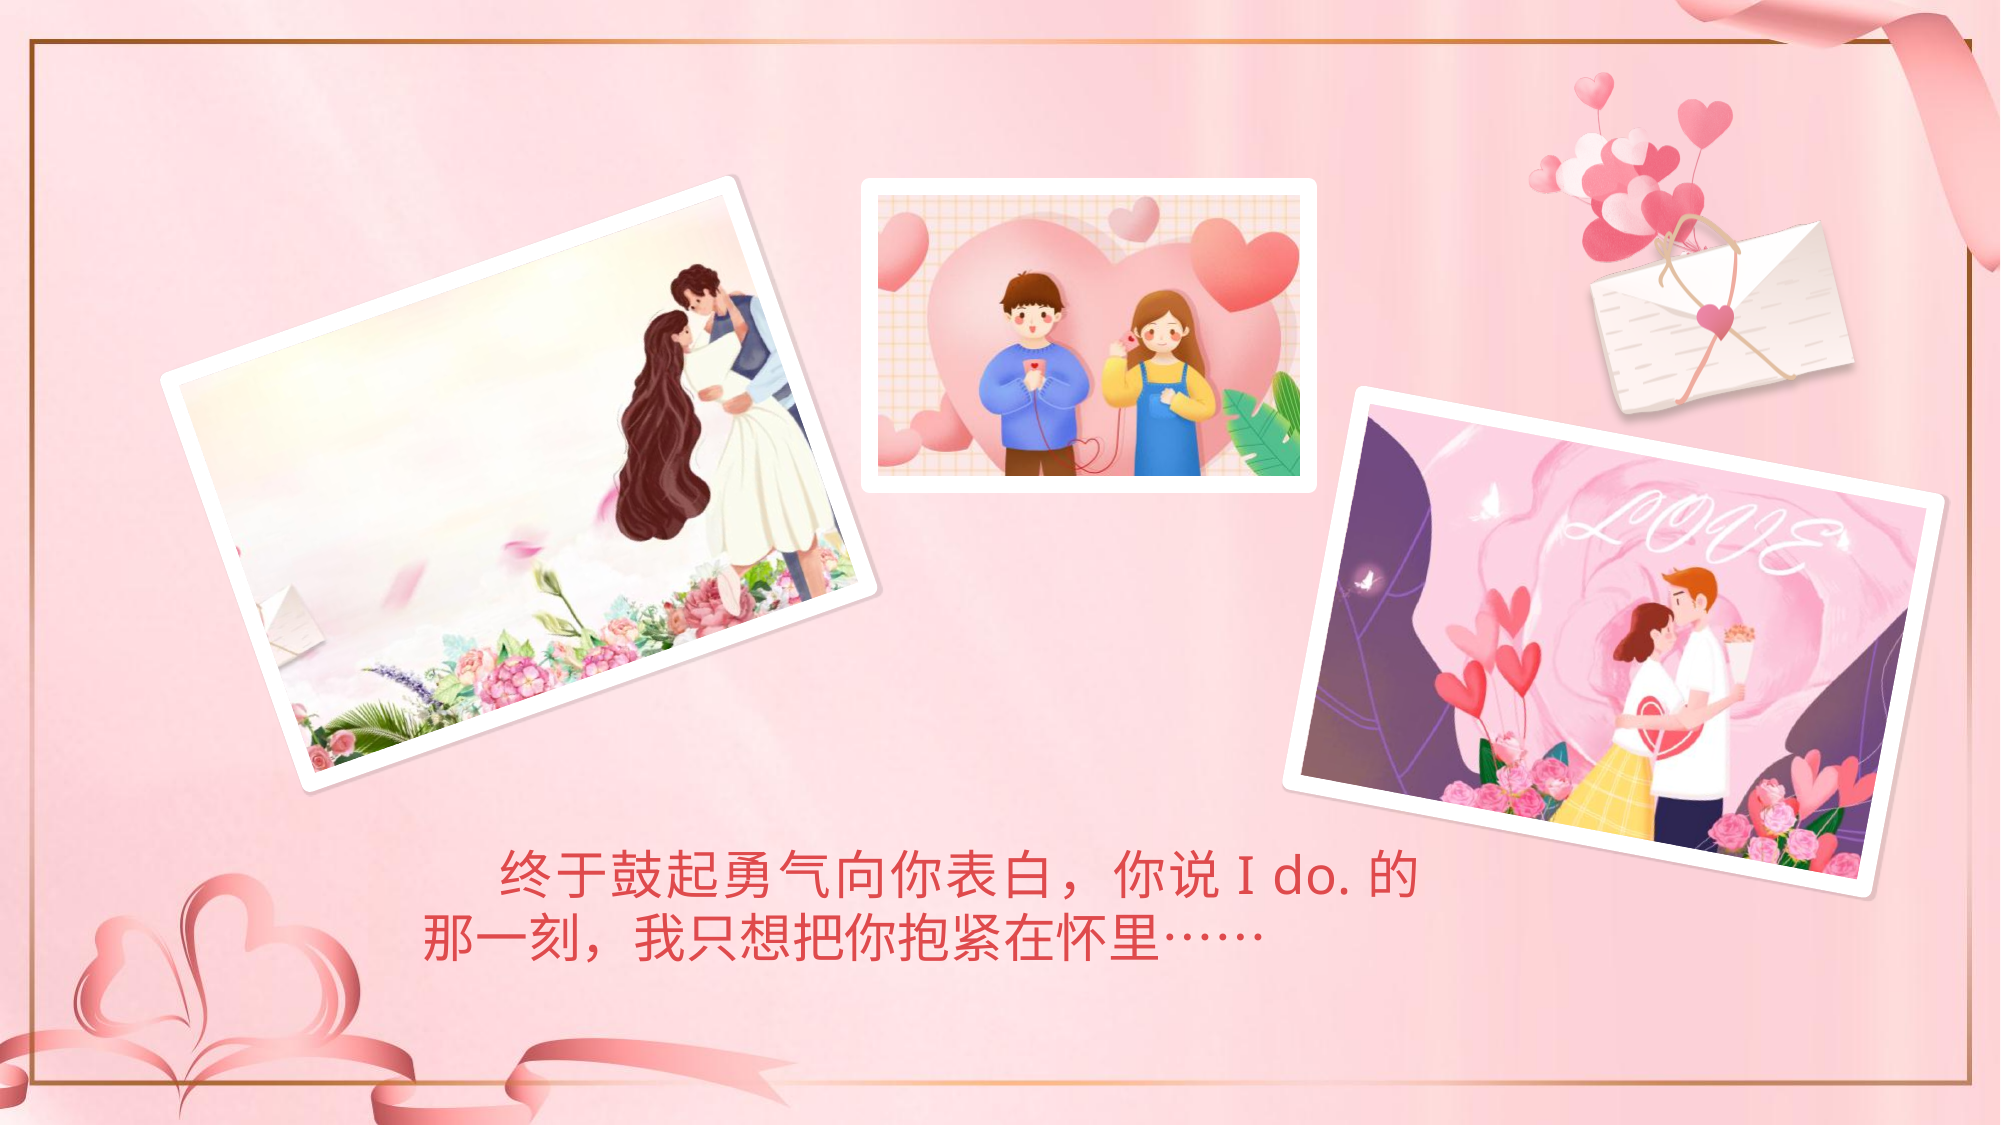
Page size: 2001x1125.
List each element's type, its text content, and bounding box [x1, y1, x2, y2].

text_box 终于鼓起勇气向你表白，你说I do.的那一刻，我只想把你抱紧在怀里…… [407, 834, 1435, 976]
picture [0, 0, 2001, 1125]
